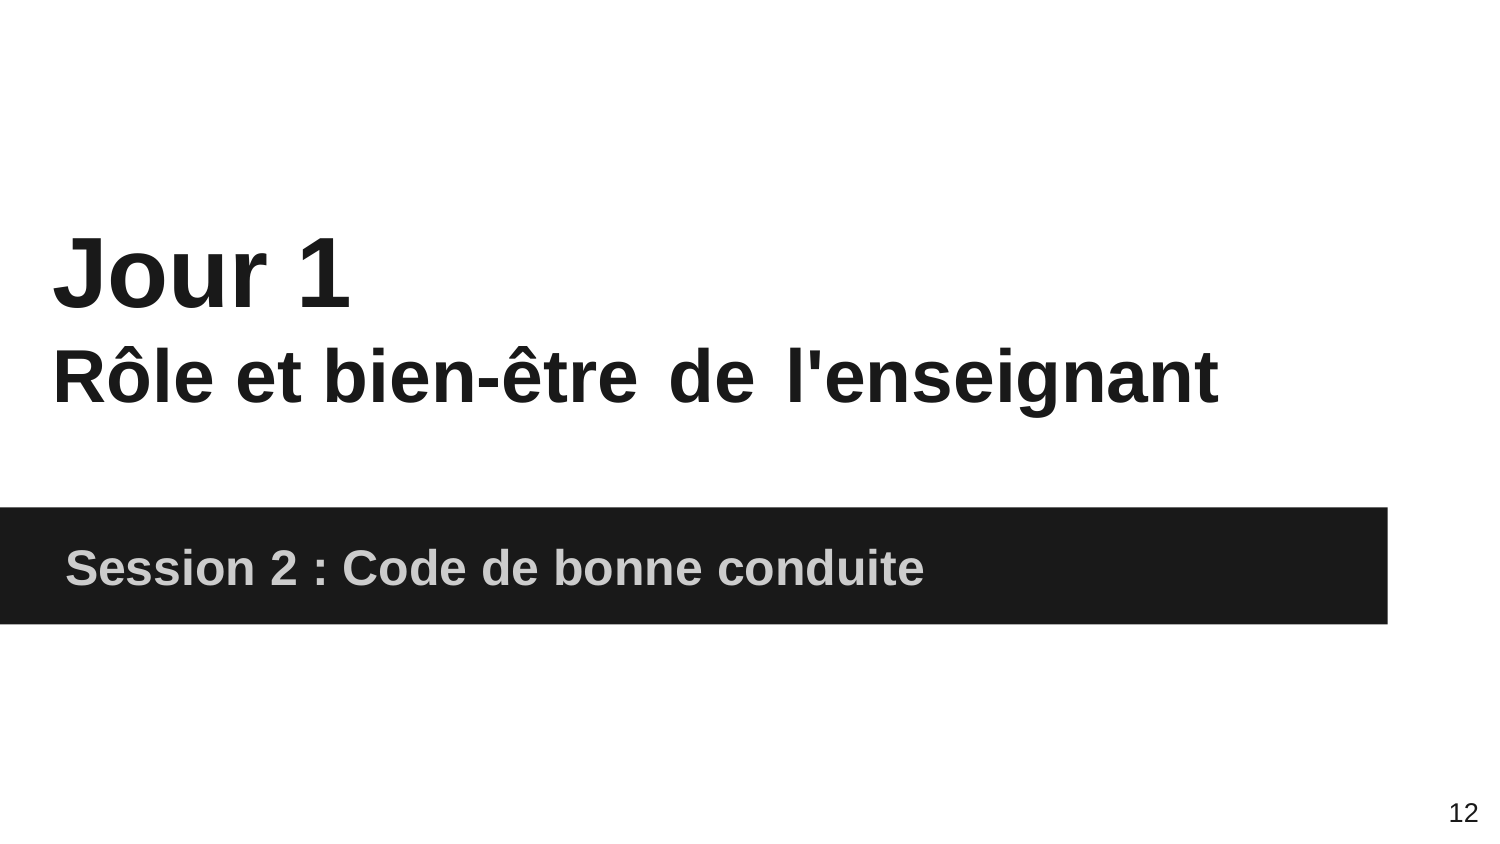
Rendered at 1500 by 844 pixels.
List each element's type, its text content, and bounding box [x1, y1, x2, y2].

slide_number 12 [1403, 779, 1494, 844]
subtitle Session 2 : Code de bonne conduite [50, 507, 1500, 625]
title Jour 1 Rôle et bien-être de l'enseignant [37, 155, 1500, 433]
